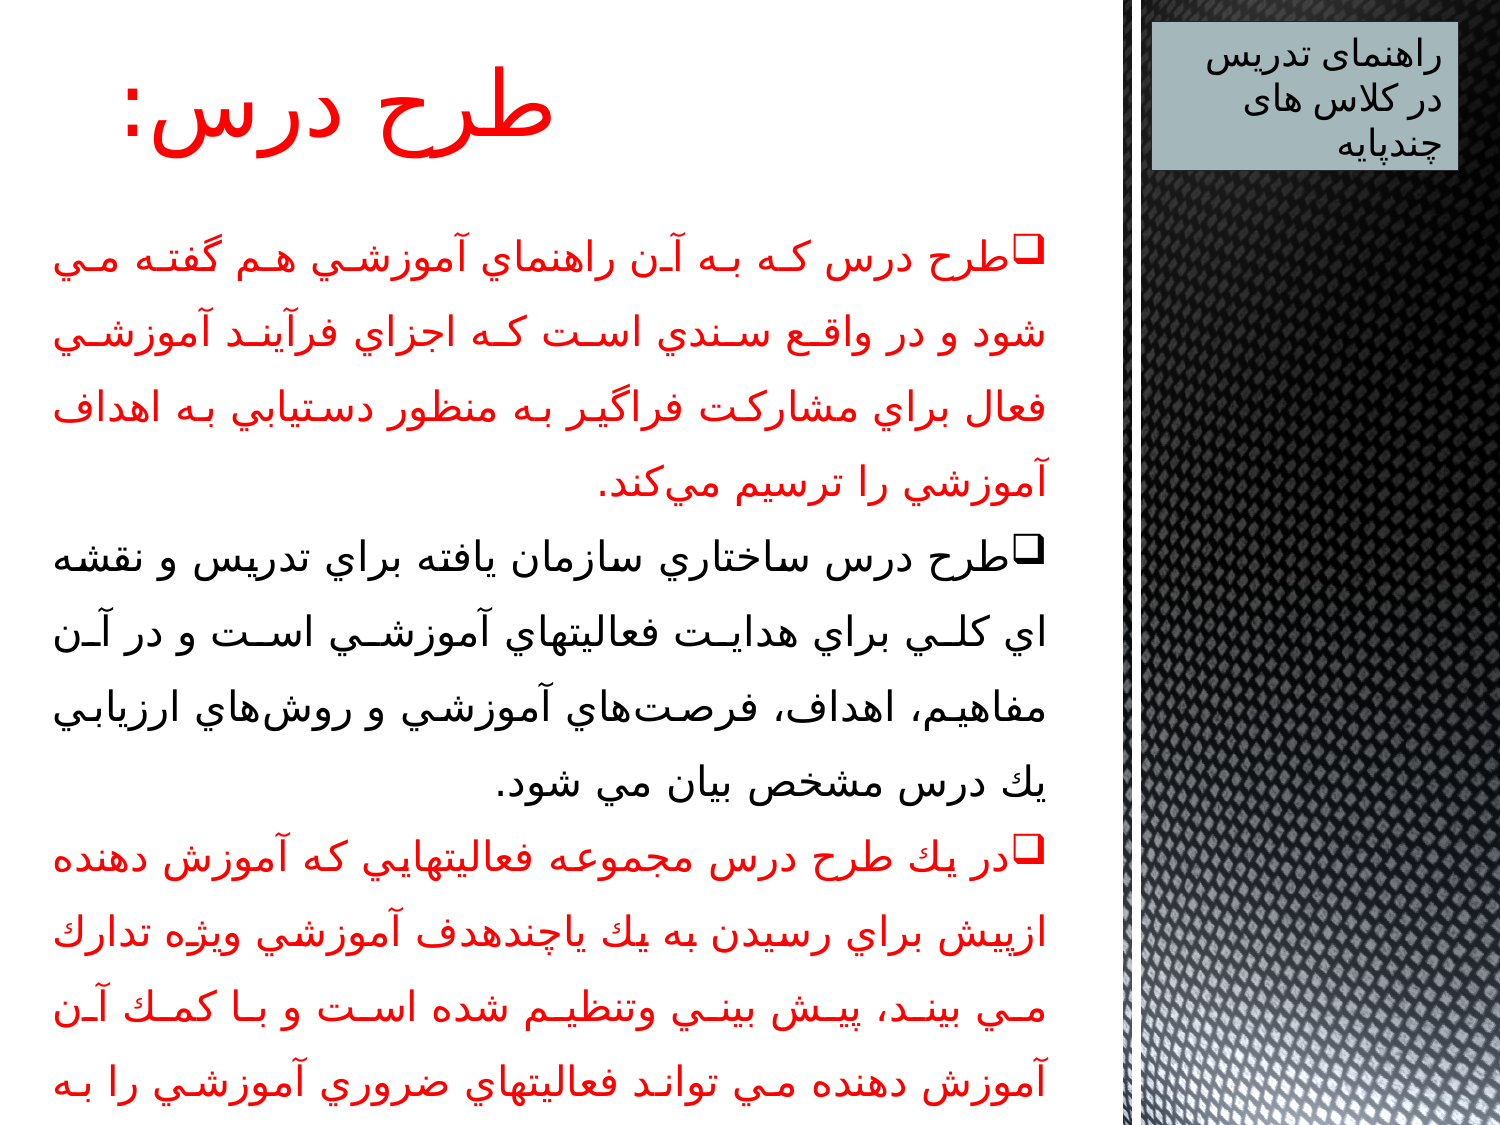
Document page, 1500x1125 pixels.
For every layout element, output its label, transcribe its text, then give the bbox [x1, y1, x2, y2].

text_box راهنمای تدریس در کلاس های چندپایه [1151, 21, 1459, 171]
text_box طرح درس: طرح درس كه به آن راهنماي آموزشي هم گفته مي شود و در واقع سندي است كه اجزاي فرآيند آموزشي فعال براي مشاركت فراگير به منظور دستيابي به اهداف آموزشي را ترسيم مي‌كند. طرح درس ساختاري سازمان يافته براي تدريس و نقشه اي كلي براي هدايت فعاليتهاي آموزشي است و در آن مفاهيم، اهداف، فرصت‌هاي آموزشي و روش‌هاي ارزيابي يك درس مشخص بيان مي شود. در يك طرح درس مجموعه فعاليتهايي كه آموزش دهنده ازپيش براي رسيدن به يك ياچندهدف آموزشي ويژه تدارك مي بيند، پيش بيني وتنظيم شده است و با كمك آن آموزش دهنده مي تواند فعاليتهاي ضروري آموزشي را به ترتيب و درمراحل وزمان هاي مشخص وبه شيوه اي منطقي پيش ببرد. [37, 37, 1063, 1125]
picture [1123, 0, 1500, 1125]
